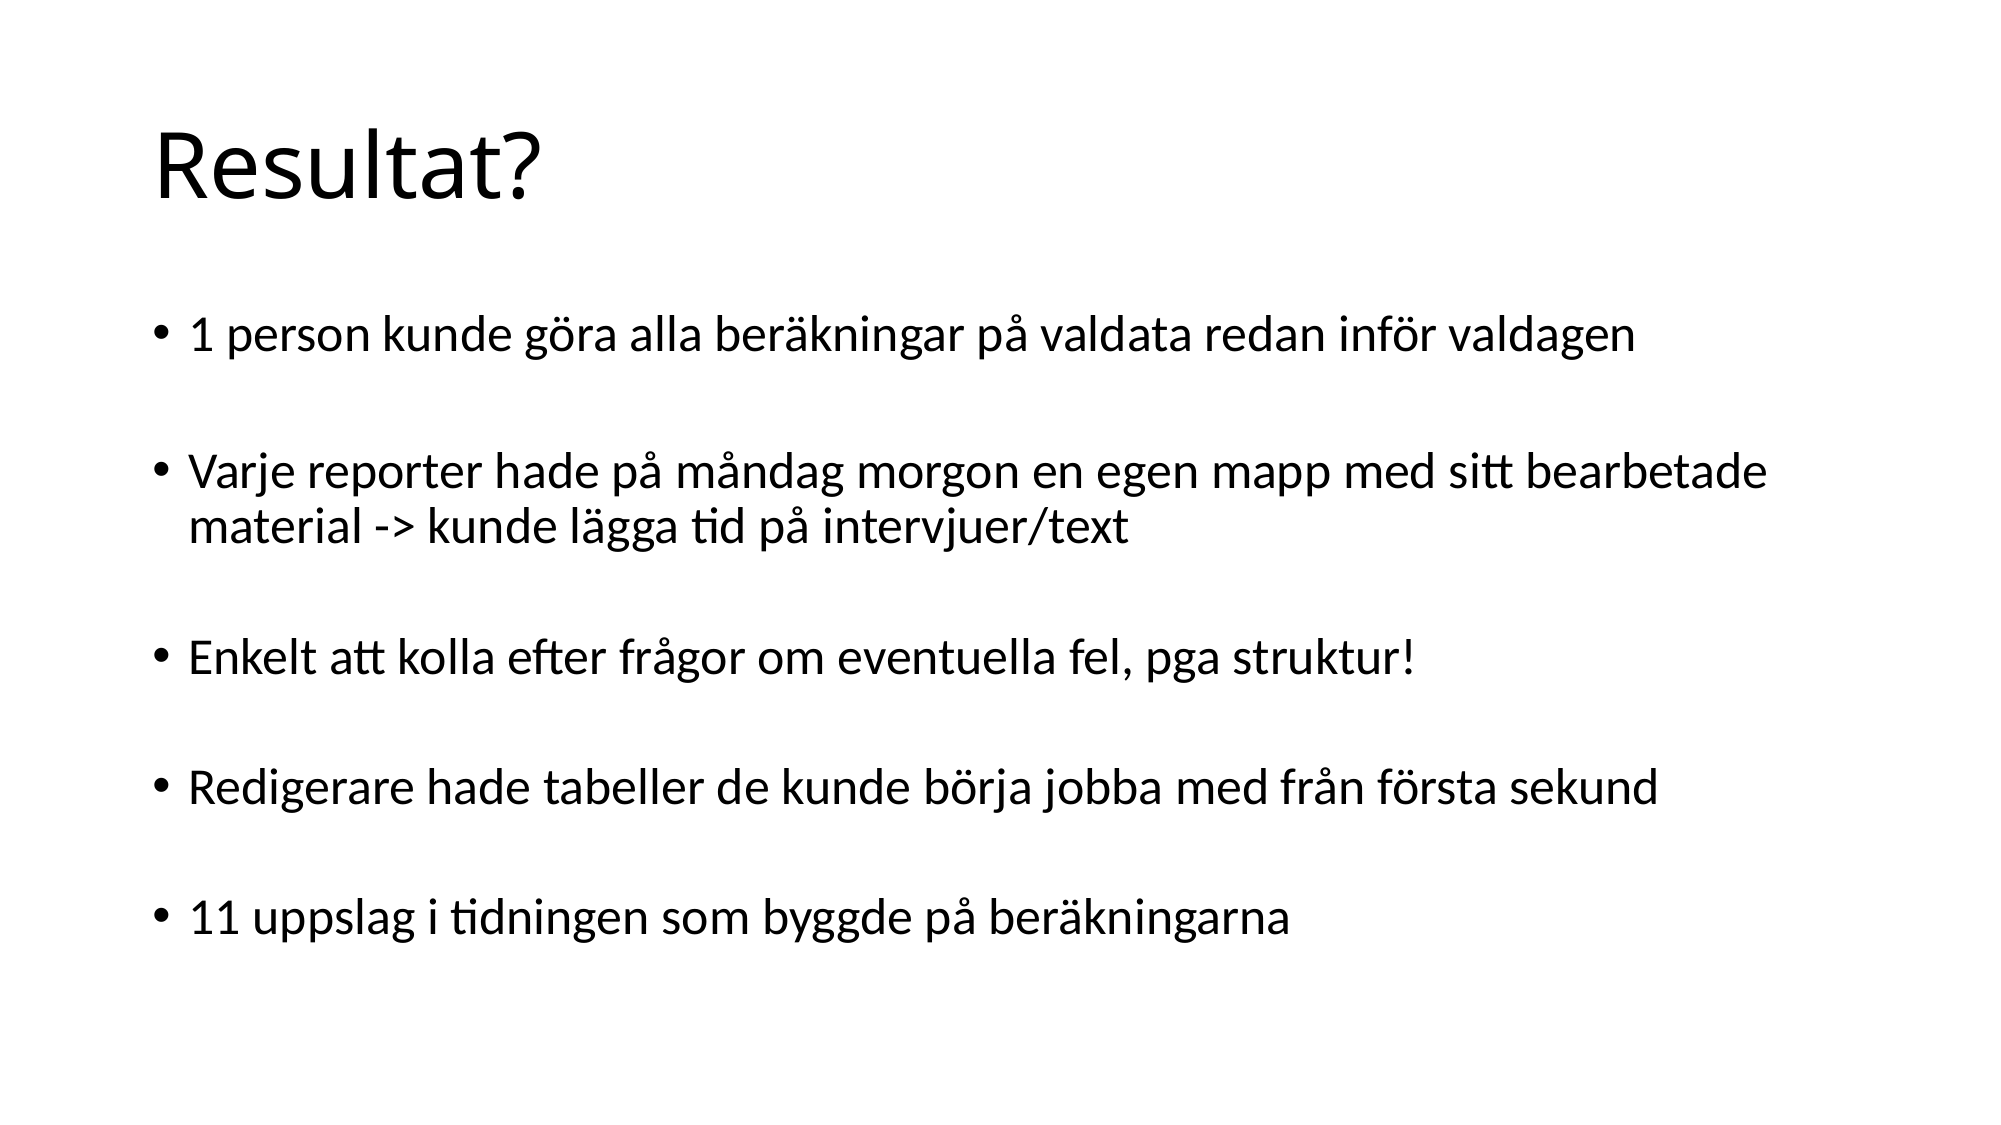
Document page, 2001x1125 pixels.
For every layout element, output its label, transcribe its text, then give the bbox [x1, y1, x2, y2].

title Resultat? [137, 59, 1863, 278]
list 1 person kunde göra alla beräkningar på valdata redan inför valdagen Varje reporter hade på måndag morgon en egen mapp med sitt bearbetade material -> kunde lägga tid på intervjuer/text Enkelt att kolla efter frågor om eventuella fel, pga struktur! Redigerare hade tabeller de kunde börja jobba med från första sekund 11 uppslag i tidningen som byggde på beräkningarna [137, 299, 1863, 1014]
